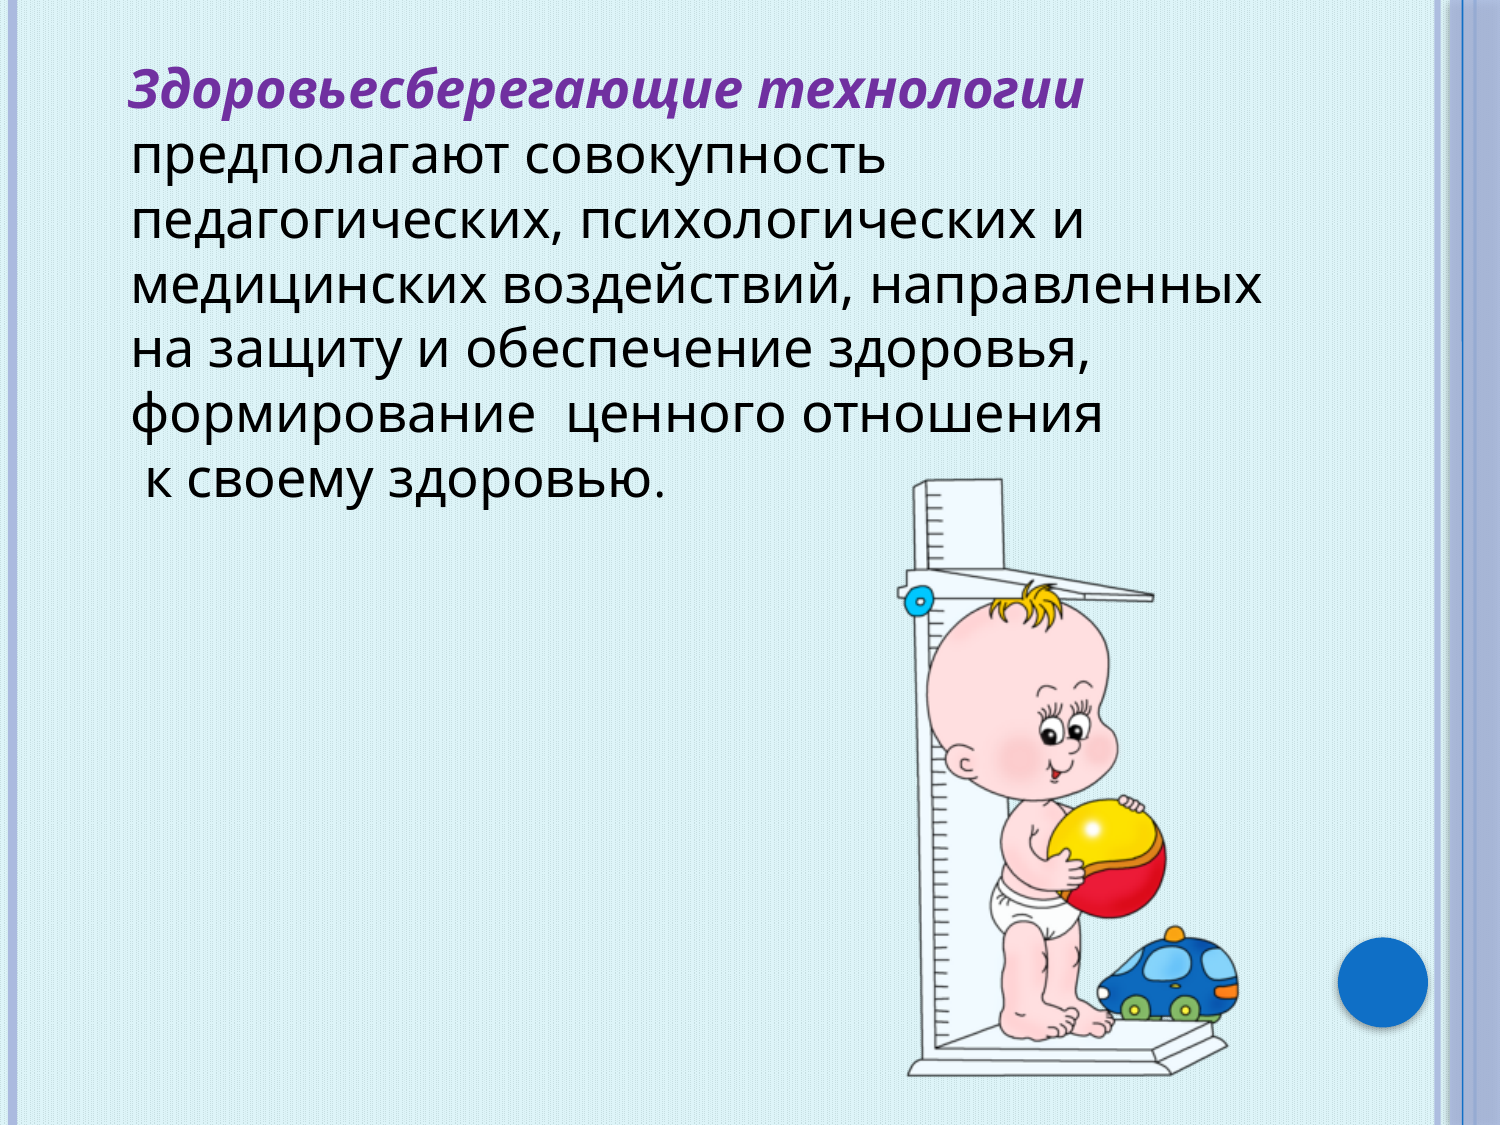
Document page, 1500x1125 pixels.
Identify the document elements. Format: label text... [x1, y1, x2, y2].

picture [749, 468, 1376, 1095]
list Здоровьесберегающие технологии предполагают совокупность педагогических, психологических и медицинских воздействий, направленных на защиту и обеспечение здоровья, формирование ценного отношения к своему здоровью. [70, 46, 1296, 563]
